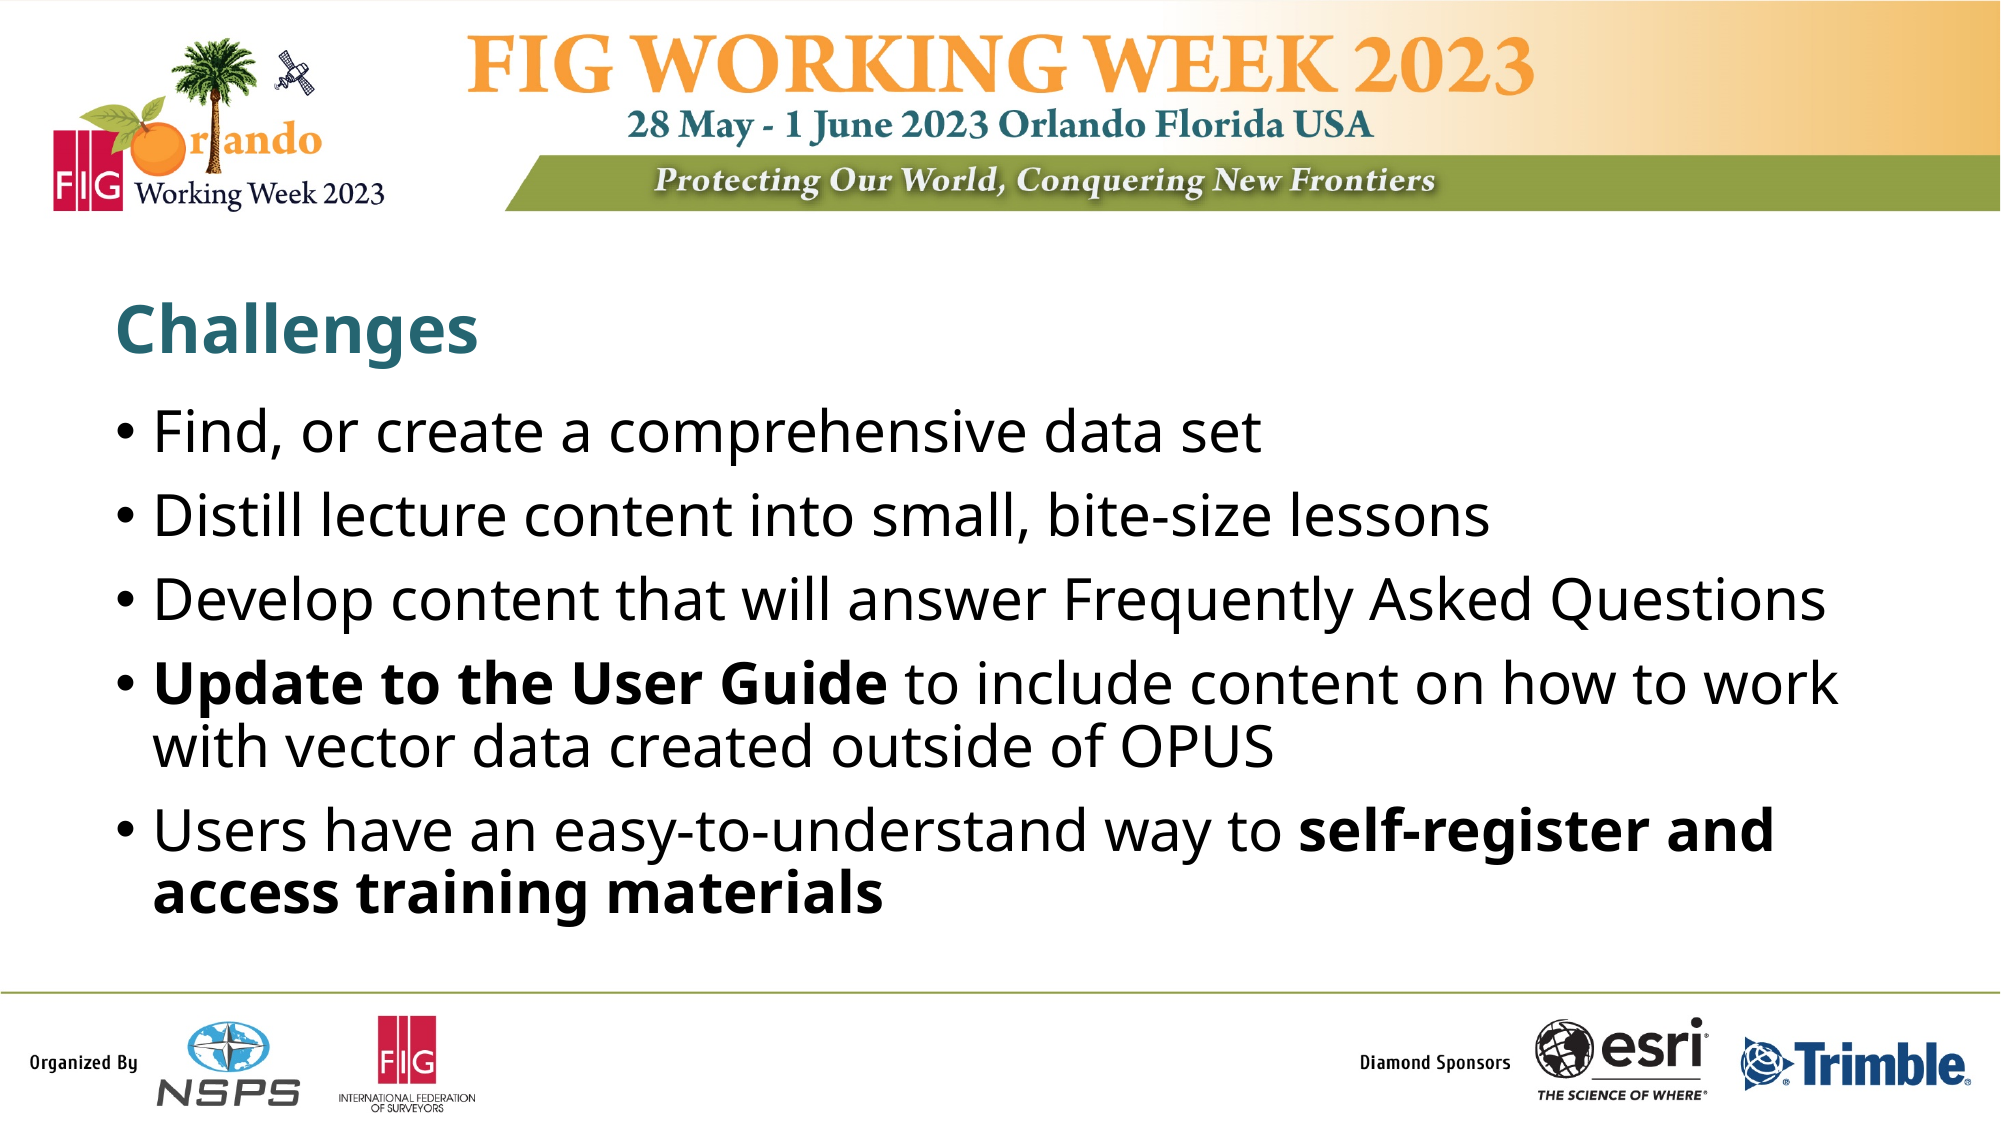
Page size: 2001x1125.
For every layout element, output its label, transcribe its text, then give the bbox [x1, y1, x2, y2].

text_box Challenges [100, 288, 1900, 380]
text_box Find, or create a comprehensive data set Distill lecture content into small, bite-size lessons Develop content that will answer Frequently Asked Questions Update to the User Guide to include content on how to work with vector data created outside of OPUS Users have an easy-to-understand way to self-register and access training materials [100, 395, 1910, 943]
picture [0, 0, 2001, 1125]
